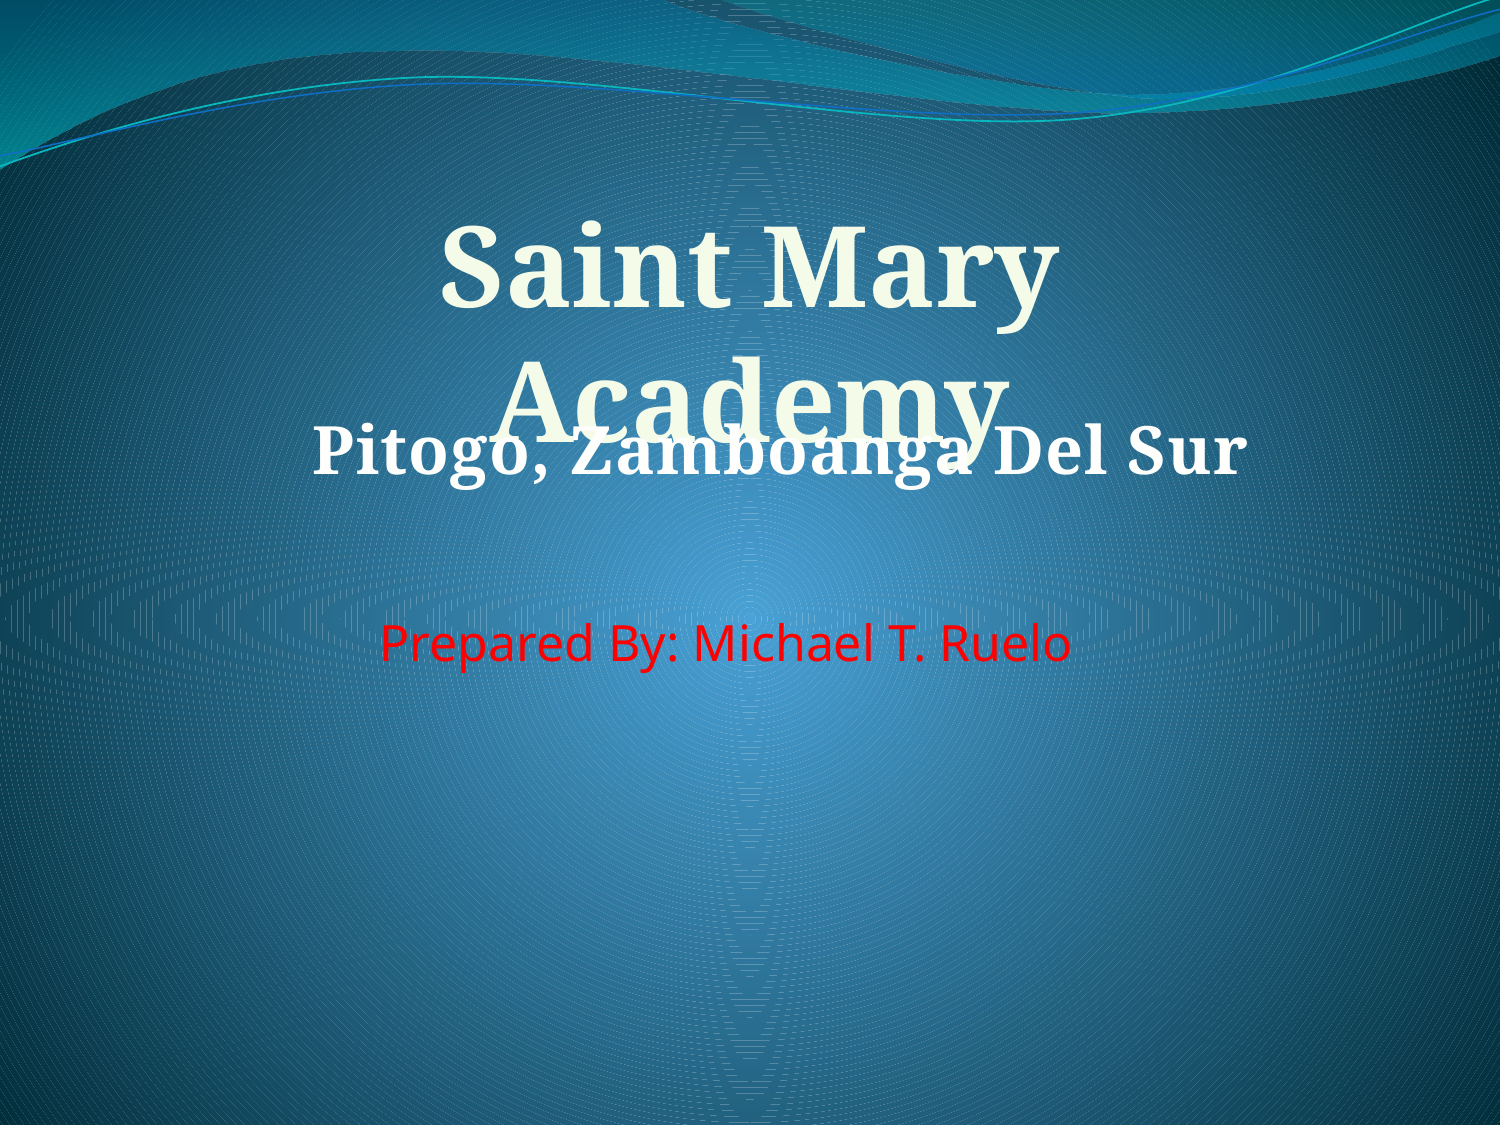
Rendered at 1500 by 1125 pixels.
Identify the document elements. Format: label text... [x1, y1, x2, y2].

subtitle Prepared By: Michael T. Ruelo [87, 529, 1376, 818]
text_box Saint Mary Academy [193, 187, 1307, 399]
text_box Pitogo, Zamboanga Del Sur [99, 399, 1463, 495]
